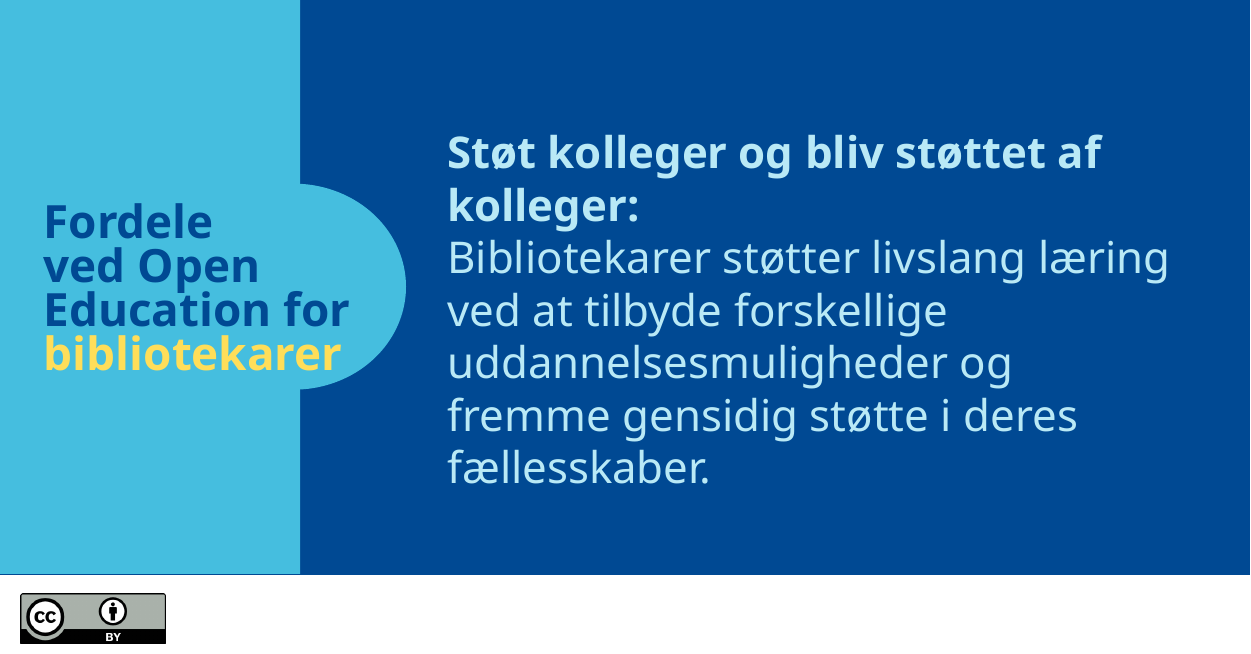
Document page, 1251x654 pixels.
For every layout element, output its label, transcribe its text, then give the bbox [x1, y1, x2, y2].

text_box [0, 582, 1250, 654]
text_box Fordele ved Open Education for bibliotekarer [31, 191, 373, 392]
text_box [373, 213, 407, 360]
text_box Støt kolleger og bliv støttet af kolleger: Bibliotekarer støtter livslang læring ved at tilbyde forskellige uddannelsesmuligheder og fremme gensidig støtte i deres fællesskaber. [435, 112, 1197, 505]
text_box [0, 0, 301, 574]
text_box [252, 183, 336, 191]
picture [20, 592, 166, 645]
